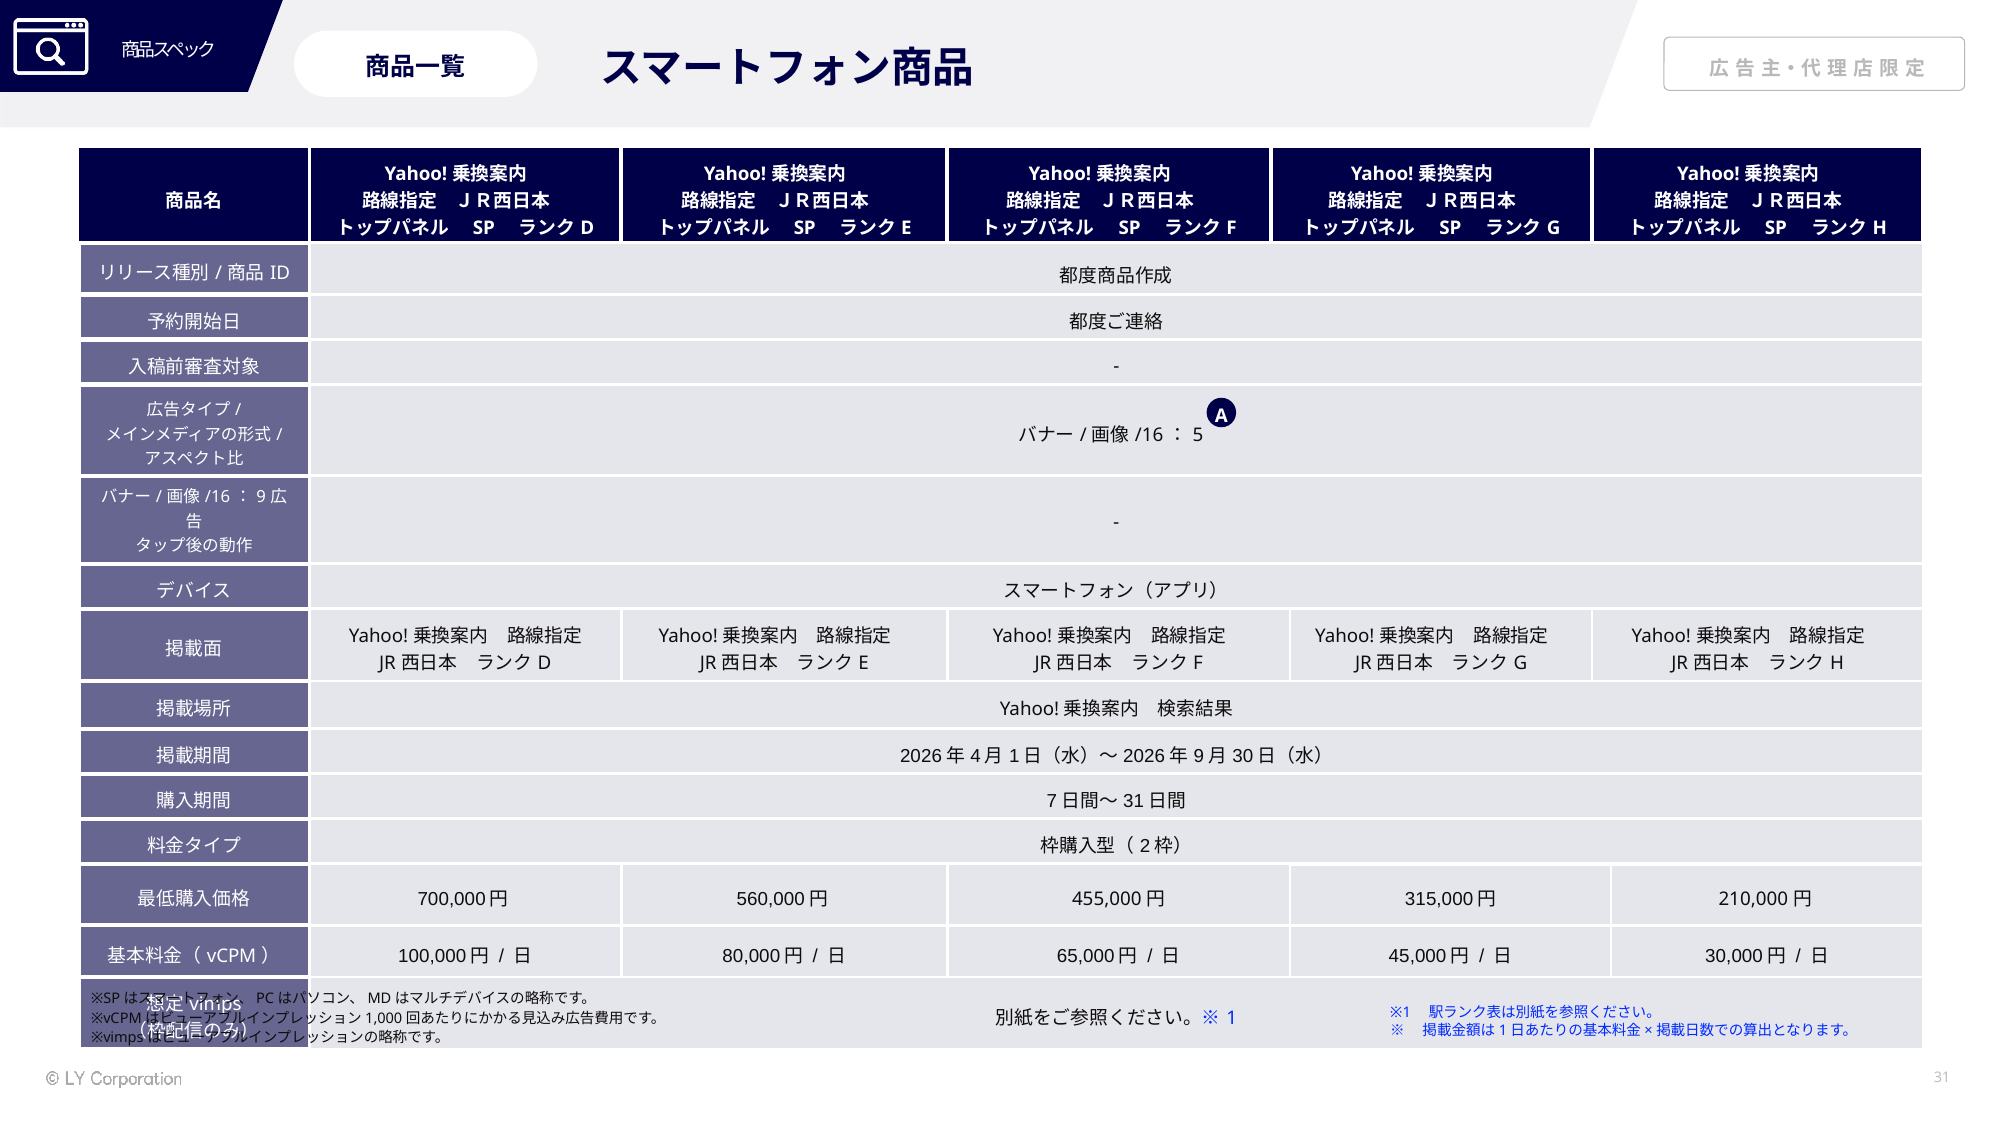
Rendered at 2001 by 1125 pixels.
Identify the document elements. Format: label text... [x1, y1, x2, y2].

table_cell 都度商品作成 [311, 244, 1922, 293]
text_box A [1206, 397, 1237, 428]
table_header Yahoo!乗換案内 路線指定 ＪＲ西日本 トップパネル SP ランクF [949, 148, 1269, 241]
table_cell デバイス [81, 566, 308, 607]
table_cell 100,000円 / 日 [311, 927, 620, 976]
table_cell 7日間～31日間 [311, 775, 1922, 817]
table_header Yahoo!乗換案内 路線指定 ＪＲ西日本 トップパネル SP ランクE [623, 148, 945, 241]
table_cell バナー/画像/16：9広告 タップ後の動作 [81, 478, 308, 562]
table_cell Yahoo!乗換案内 路線指定 JR西日本 ランクE [623, 610, 946, 680]
table_cell 掲載面 [81, 611, 308, 679]
list スマートフォン商品 [599, 41, 1481, 97]
table_header Yahoo!乗換案内 路線指定 ＪＲ西日本 トップパネル SP ランクG [1273, 148, 1590, 241]
table_cell Yahoo!乗換案内 路線指定 JR西日本 ランクG [1291, 610, 1591, 680]
table_cell リリース種別/商品ID [81, 245, 308, 292]
list 商品スペック [97, 13, 240, 81]
table_cell Yahoo!乗換案内 路線指定 JR西日本 ランクD [311, 610, 620, 680]
table_cell 65,000円 / 日 [949, 927, 1289, 976]
table_cell バナー/画像/16：5 [311, 386, 1922, 474]
table_cell 広告タイプ/ メインメディアの形式/ アスペクト比 [81, 387, 308, 474]
picture [46, 1071, 181, 1088]
table_cell 700,000円 [311, 865, 620, 924]
table_cell 料金タイプ [81, 821, 308, 862]
table_cell 基本料金（vCPM） [81, 927, 308, 975]
table_cell - [311, 341, 1922, 383]
table_header Yahoo!乗換案内 路線指定 ＪＲ西日本 トップパネル SP ランクD [311, 148, 619, 241]
table_cell 掲載場所 [81, 683, 308, 727]
table_cell 枠購入型（2枠） [311, 820, 1922, 862]
table_cell 80,000円 / 日 [623, 927, 946, 976]
table_cell 30,000円 / 日 [1612, 927, 1922, 976]
text_box 商品一覧 [293, 29, 539, 98]
table_cell 予約開始日 [81, 297, 308, 337]
table_cell Yahoo!乗換案内 路線指定 JR西日本 ランクH [1593, 610, 1922, 680]
table_header Yahoo!乗換案内 路線指定 ＪＲ西日本 トップパネル SP ランクH [1594, 148, 1921, 241]
table_cell Yahoo!乗換案内 検索結果 [311, 682, 1922, 727]
table_cell スマートフォン（アプリ） [311, 565, 1922, 607]
table_cell 455,000円 [949, 865, 1289, 924]
table_header 商品名 [79, 148, 308, 241]
table_cell 560,000円 [623, 865, 946, 924]
table_cell 都度ご連絡 [311, 296, 1922, 338]
text_box ※SPはスマートフォン、PCはパソコン、MDはマルチデバイスの略称です。 ※vCPMはビューアブルインプレッション1,000回あたりにかかる見込み広告費用です。 ※vimpsはビューアブルインプレッションの略称です。 [91, 987, 774, 1046]
table_cell Yahoo!乗換案内 路線指定 JR西日本 ランクF [949, 610, 1289, 680]
table_cell 最低購入価格 [81, 866, 308, 923]
table_cell 想定vimps （枠配信のみ） [81, 979, 308, 1047]
table_cell 入稿前審査対象 [81, 342, 308, 382]
table_cell 掲載期間 [81, 731, 308, 772]
table_cell 購入期間 [81, 776, 308, 817]
table_cell 別紙をご参照ください。※1 [311, 978, 1922, 1048]
table_cell - [311, 477, 1922, 562]
table_cell 315,000円 [1291, 866, 1610, 924]
picture [9, 5, 92, 87]
table_cell 2026年4月1日（水）～2026年9月30日（水） [311, 730, 1922, 772]
text_box ※1 駅ランク表は別紙を参照ください。 ※ 掲載金額は1日あたりの基本料金×掲載日数での算出となります。 [1375, 995, 1873, 1046]
table_cell 210,000円 [1612, 866, 1922, 924]
table_cell 45,000円 / 日 [1291, 927, 1610, 976]
